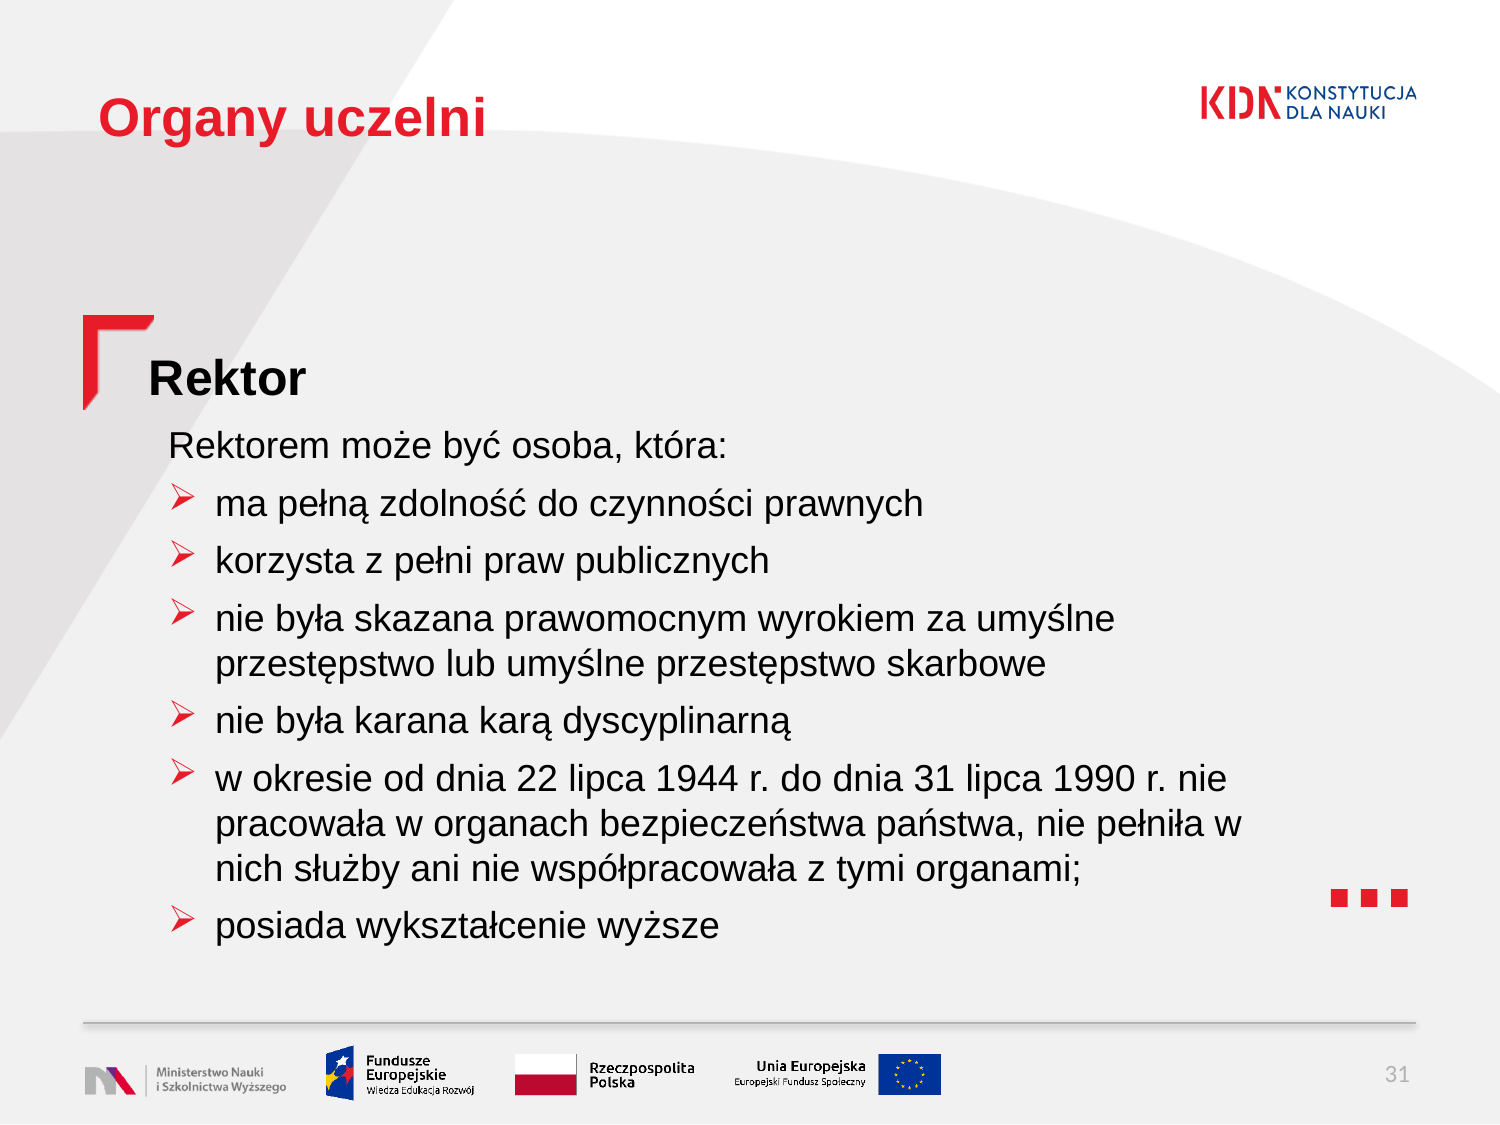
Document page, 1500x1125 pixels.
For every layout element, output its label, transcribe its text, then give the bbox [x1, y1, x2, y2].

slide_number 31 [1074, 1042, 1425, 1103]
text_box Rektor [134, 338, 1255, 413]
picture [0, 0, 1500, 1125]
list Rektorem może być osoba, która: ma pełną zdolność do czynności prawnych korzysta z pełni praw publicznych nie była skazana prawomocnym wyrokiem za umyślne przestępstwo lub umyślne przestępstwo skarbowe nie była karana karą dyscyplinarną w okresie od dnia 22 lipca 1944 r. do dnia 31 lipca 1990 r. nie pracowała w organach bezpieczeństwa państwa, nie pełniła w nich służby ani nie współpracowała z tymi organami; posiada wykształcenie wyższe [153, 413, 1294, 845]
title Organy uczelni [83, 74, 1170, 143]
